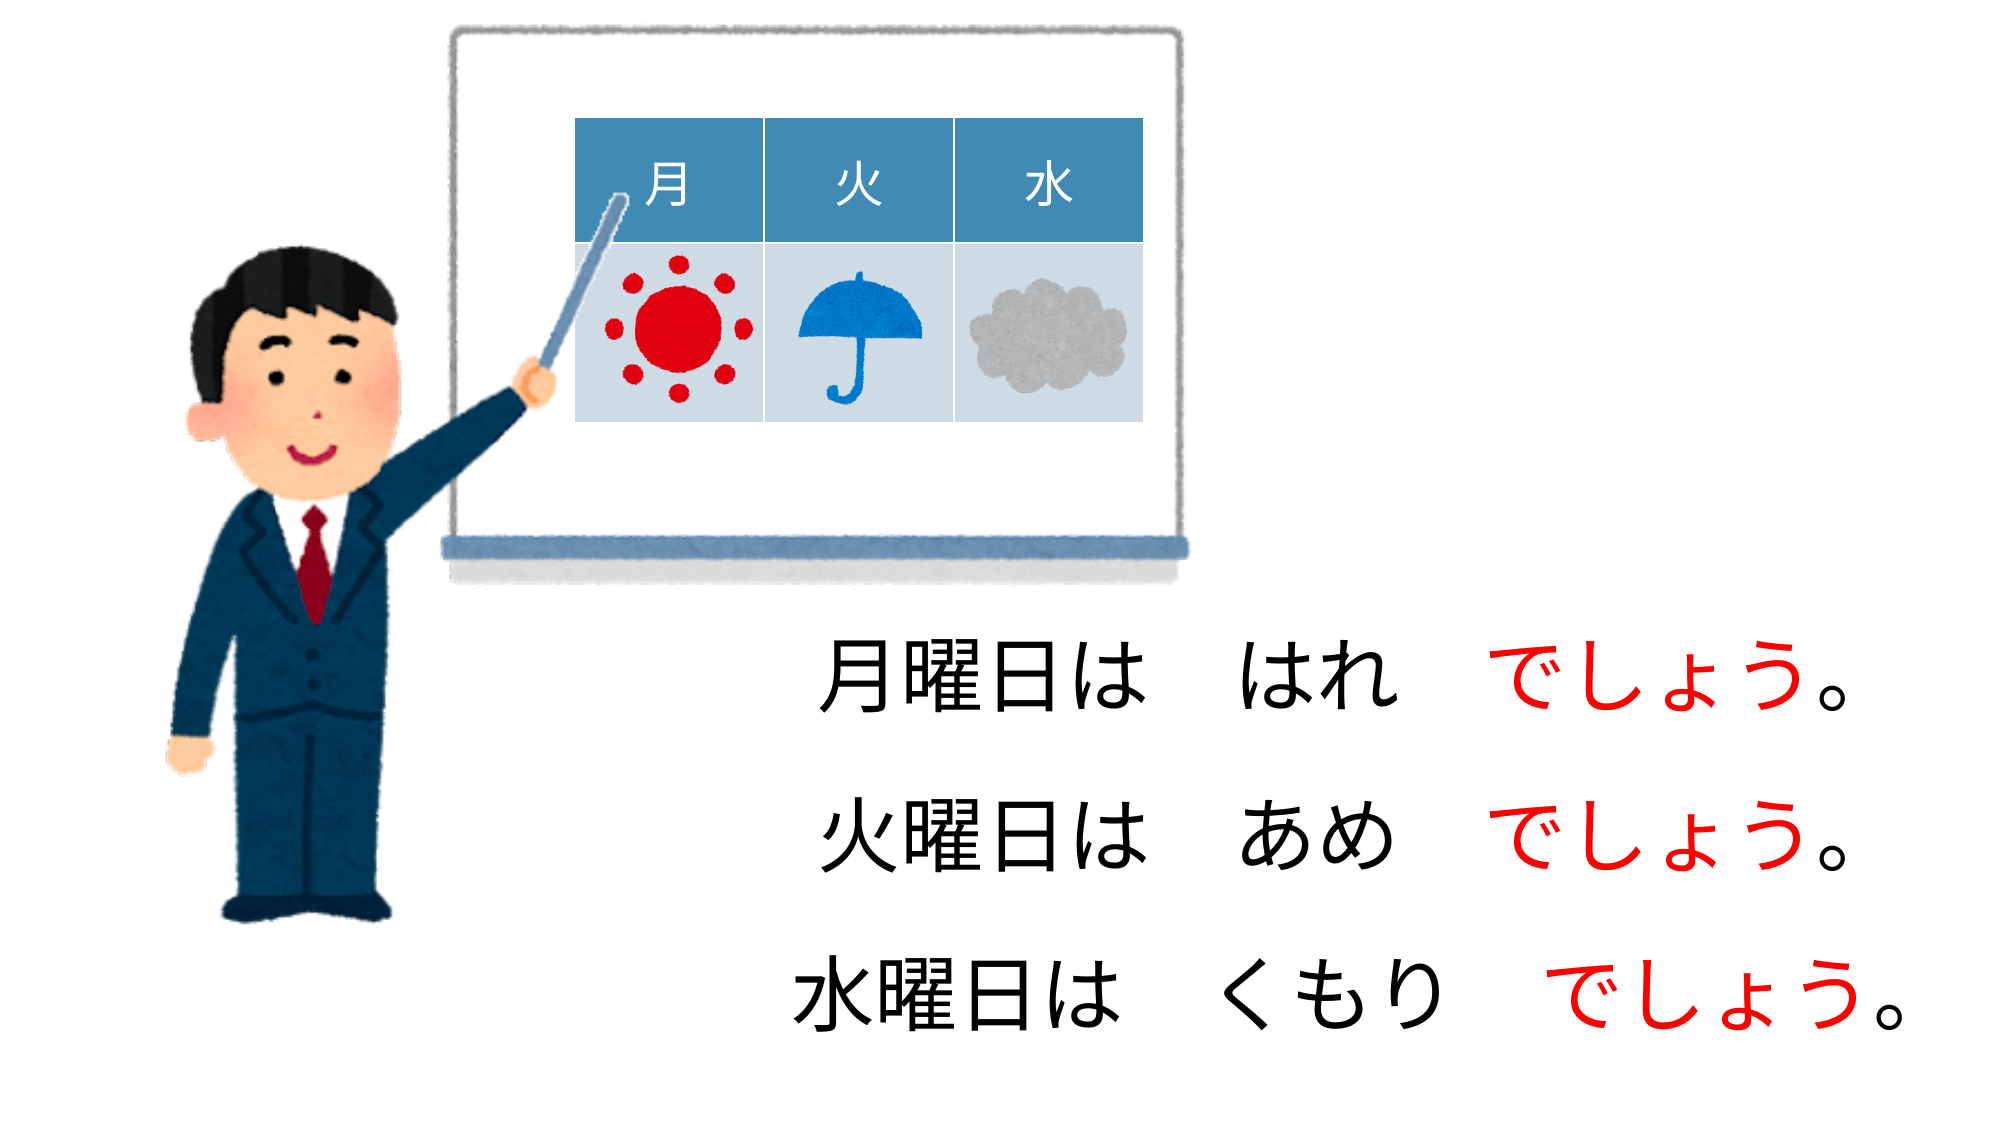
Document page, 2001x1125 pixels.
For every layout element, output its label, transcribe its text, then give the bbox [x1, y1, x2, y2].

text_box 月曜日は はれ でしょう。 [1202, 615, 1912, 731]
text_box 水曜日は くもり でしょう。 [778, 934, 1969, 1050]
picture [84, 0, 1202, 1005]
text_box 火曜日は あめ でしょう。 [1202, 775, 1913, 890]
